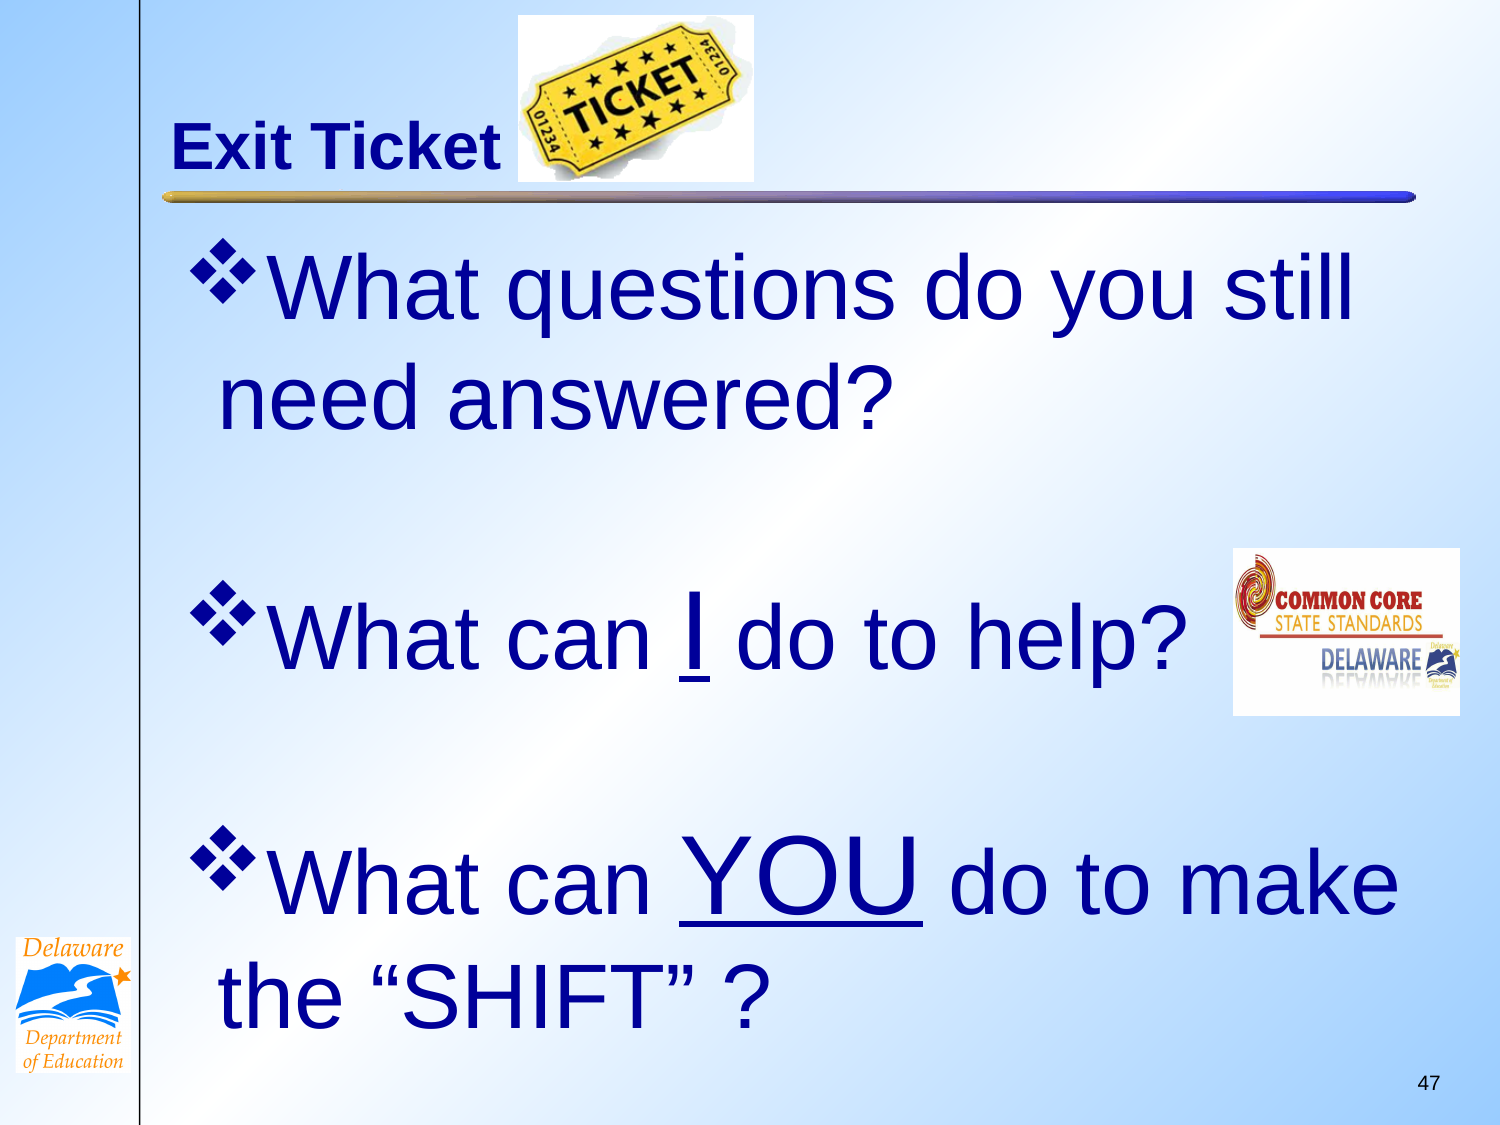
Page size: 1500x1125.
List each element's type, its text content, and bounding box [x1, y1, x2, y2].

text_box What questions do you still need answered? What can I do to help? What can YOU do to make the “SHIFT” ? [167, 220, 1452, 1055]
picture [518, 14, 755, 182]
title Exit Ticket [162, 27, 1453, 191]
picture [1232, 548, 1460, 717]
slide_number 46 [1142, 1054, 1456, 1110]
picture [15, 937, 131, 1073]
picture [152, 189, 1425, 204]
